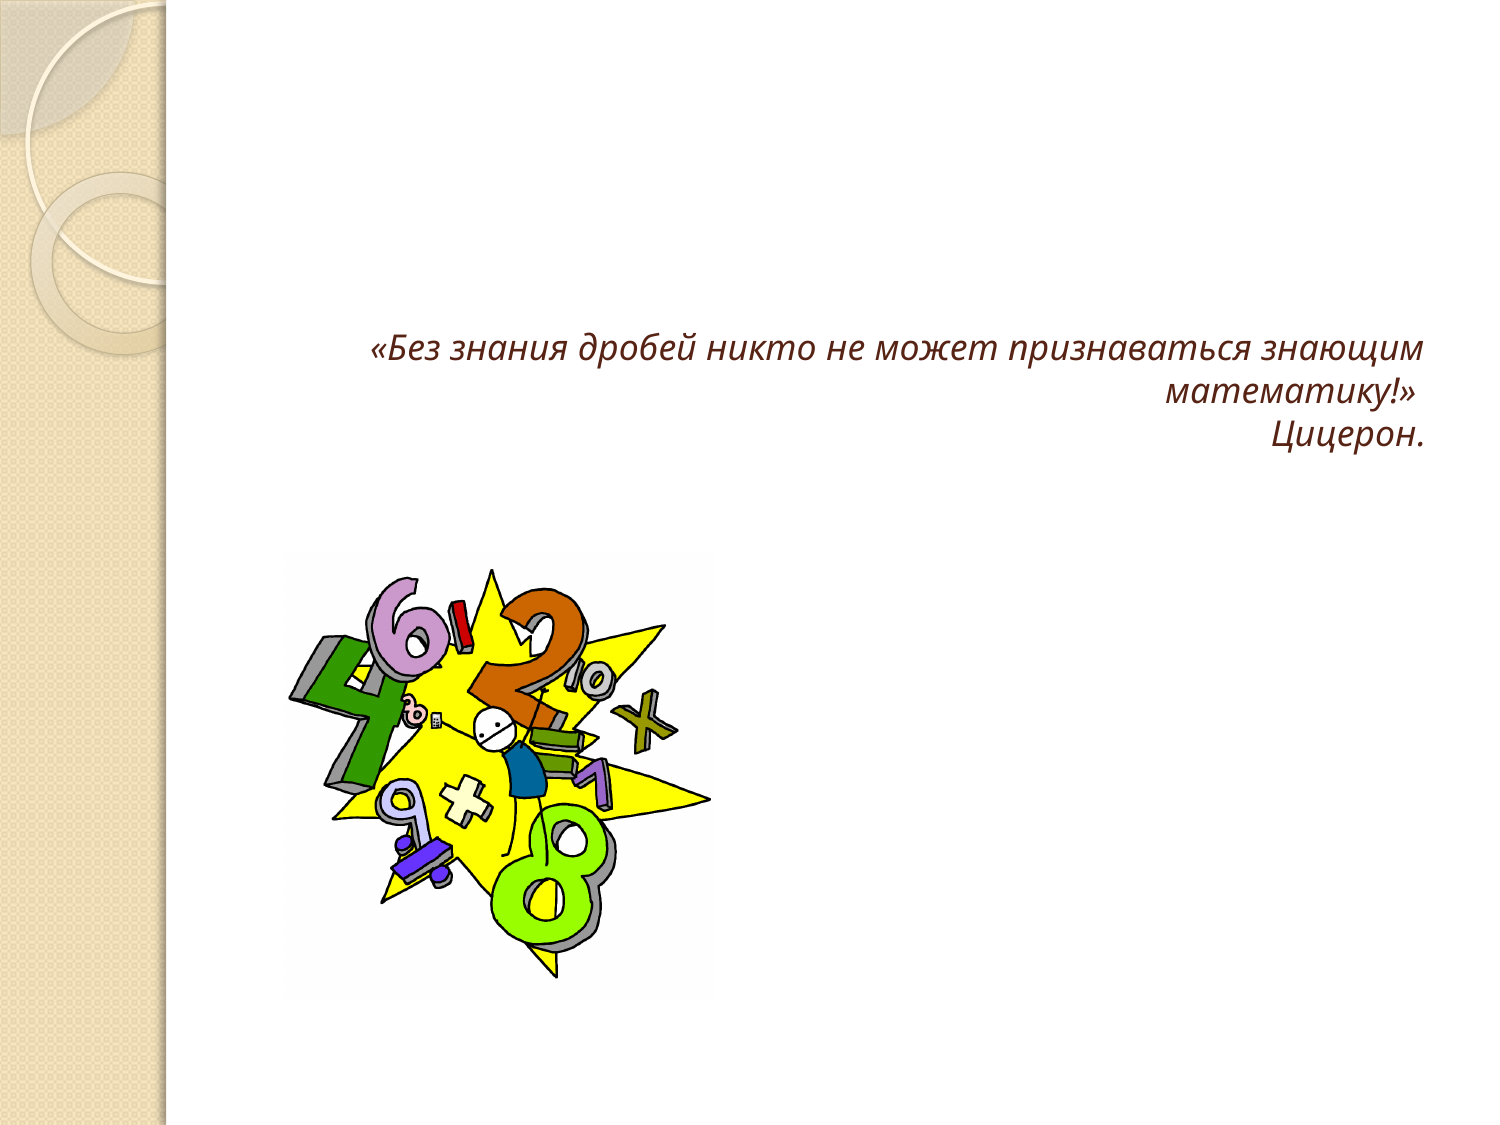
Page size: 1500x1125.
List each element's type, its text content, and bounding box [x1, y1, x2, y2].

title «Без знания дробей никто не может признаваться знающим математику!» Цицерон. [210, 316, 1441, 504]
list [280, 550, 713, 1002]
